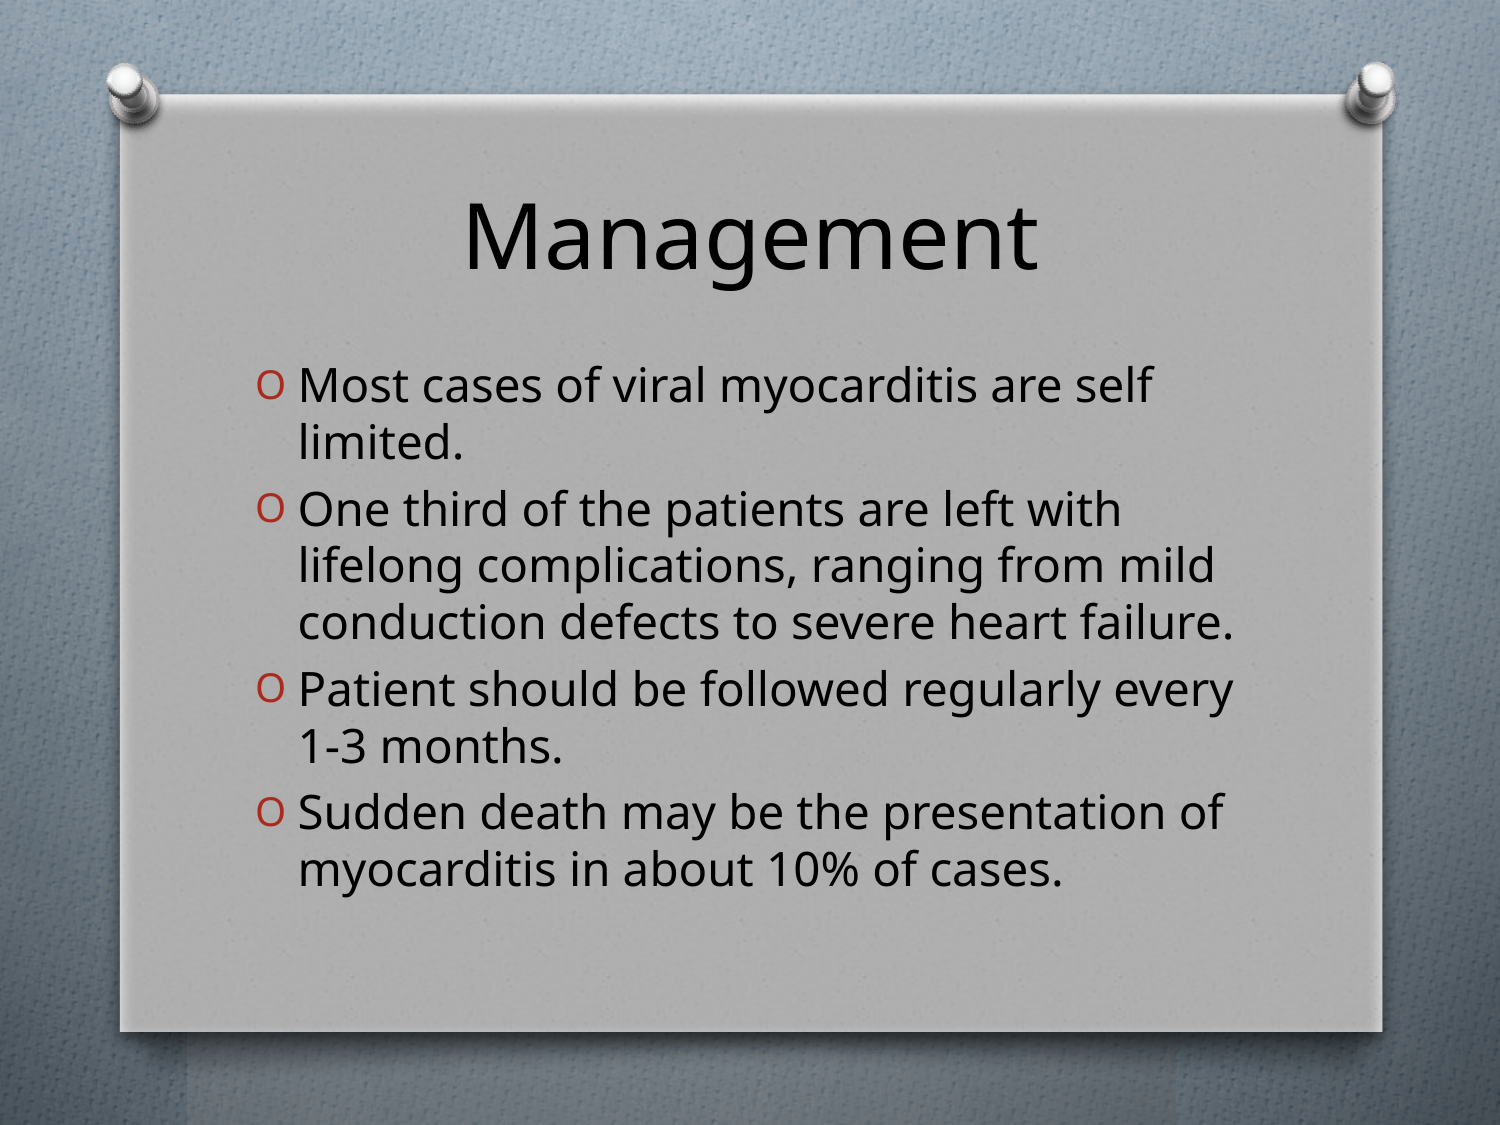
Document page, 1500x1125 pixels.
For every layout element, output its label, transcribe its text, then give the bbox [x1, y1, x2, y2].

picture [75, 29, 198, 153]
picture [1317, 35, 1439, 156]
list Most cases of viral myocarditis are self limited. One third of the patients are left with lifelong complications, ranging from mild conduction defects to severe heart failure. Patient should be followed regularly every 1-3 months. Sudden death may be the presentation of myocarditis in about 10% of cases. [240, 347, 1257, 939]
title Management [179, 134, 1323, 332]
